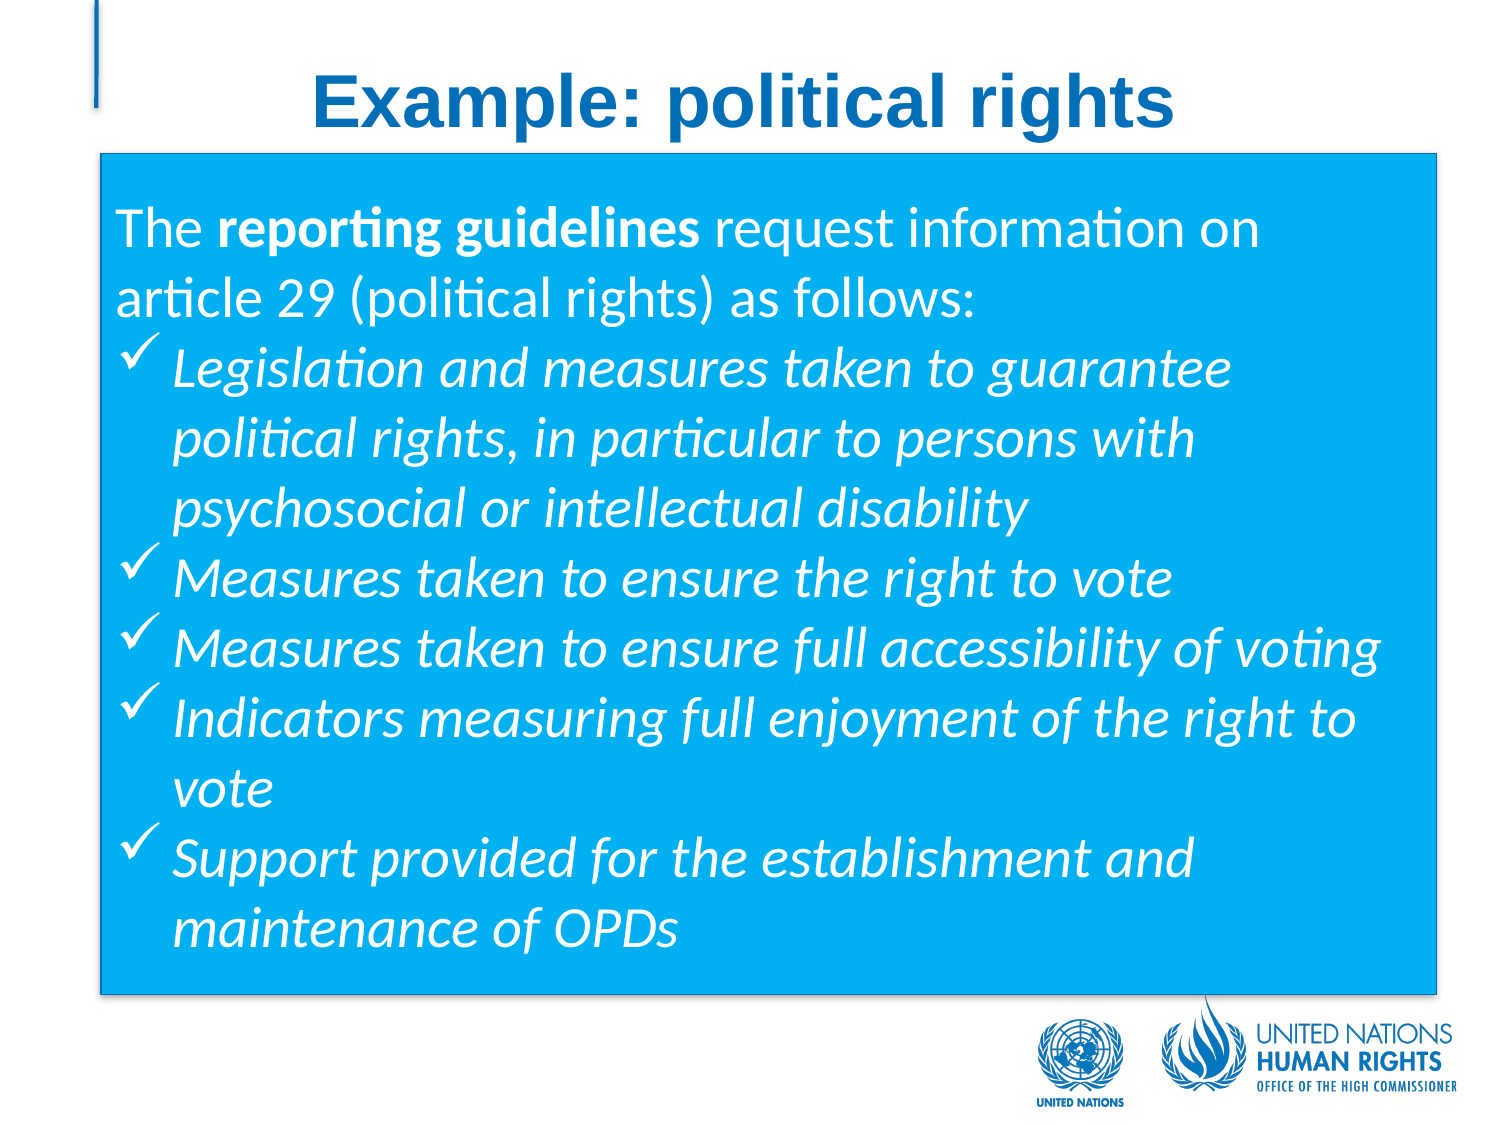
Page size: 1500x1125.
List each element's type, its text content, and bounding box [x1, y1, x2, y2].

title Example: political rights [52, 45, 1437, 224]
picture [1037, 990, 1457, 1107]
text_box The reporting guidelines request information on article 29 (political rights) as follows: Legislation and measures taken to guarantee political rights, in particular to persons with psychosocial or intellectual disability Measures taken to ensure the right to vote Measures taken to ensure full accessibility of voting Indicators measuring full enjoyment of the right to vote Support provided for the establishment and maintenance of OPDs [100, 153, 1437, 995]
